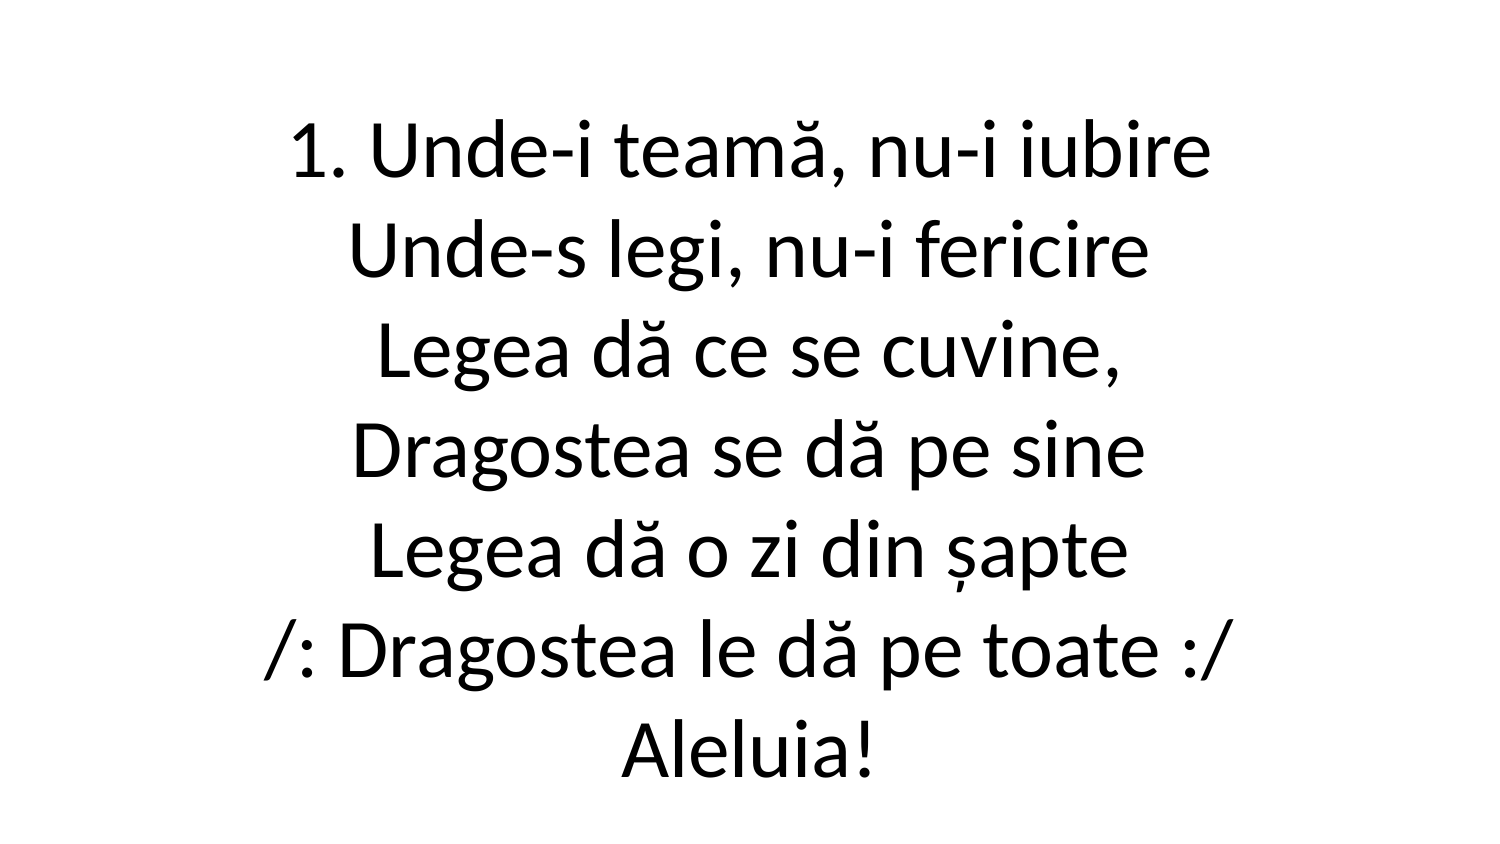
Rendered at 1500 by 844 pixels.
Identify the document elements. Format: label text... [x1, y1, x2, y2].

text_box 1. Unde-i teamă, nu-i iubire Unde-s legi, nu-i fericire Legea dă ce se cuvine, Dragostea se dă pe sine Legea dă o zi din șapte /: Dragostea le dă pe toate :/ Aleluia! [249, 42, 1251, 802]
